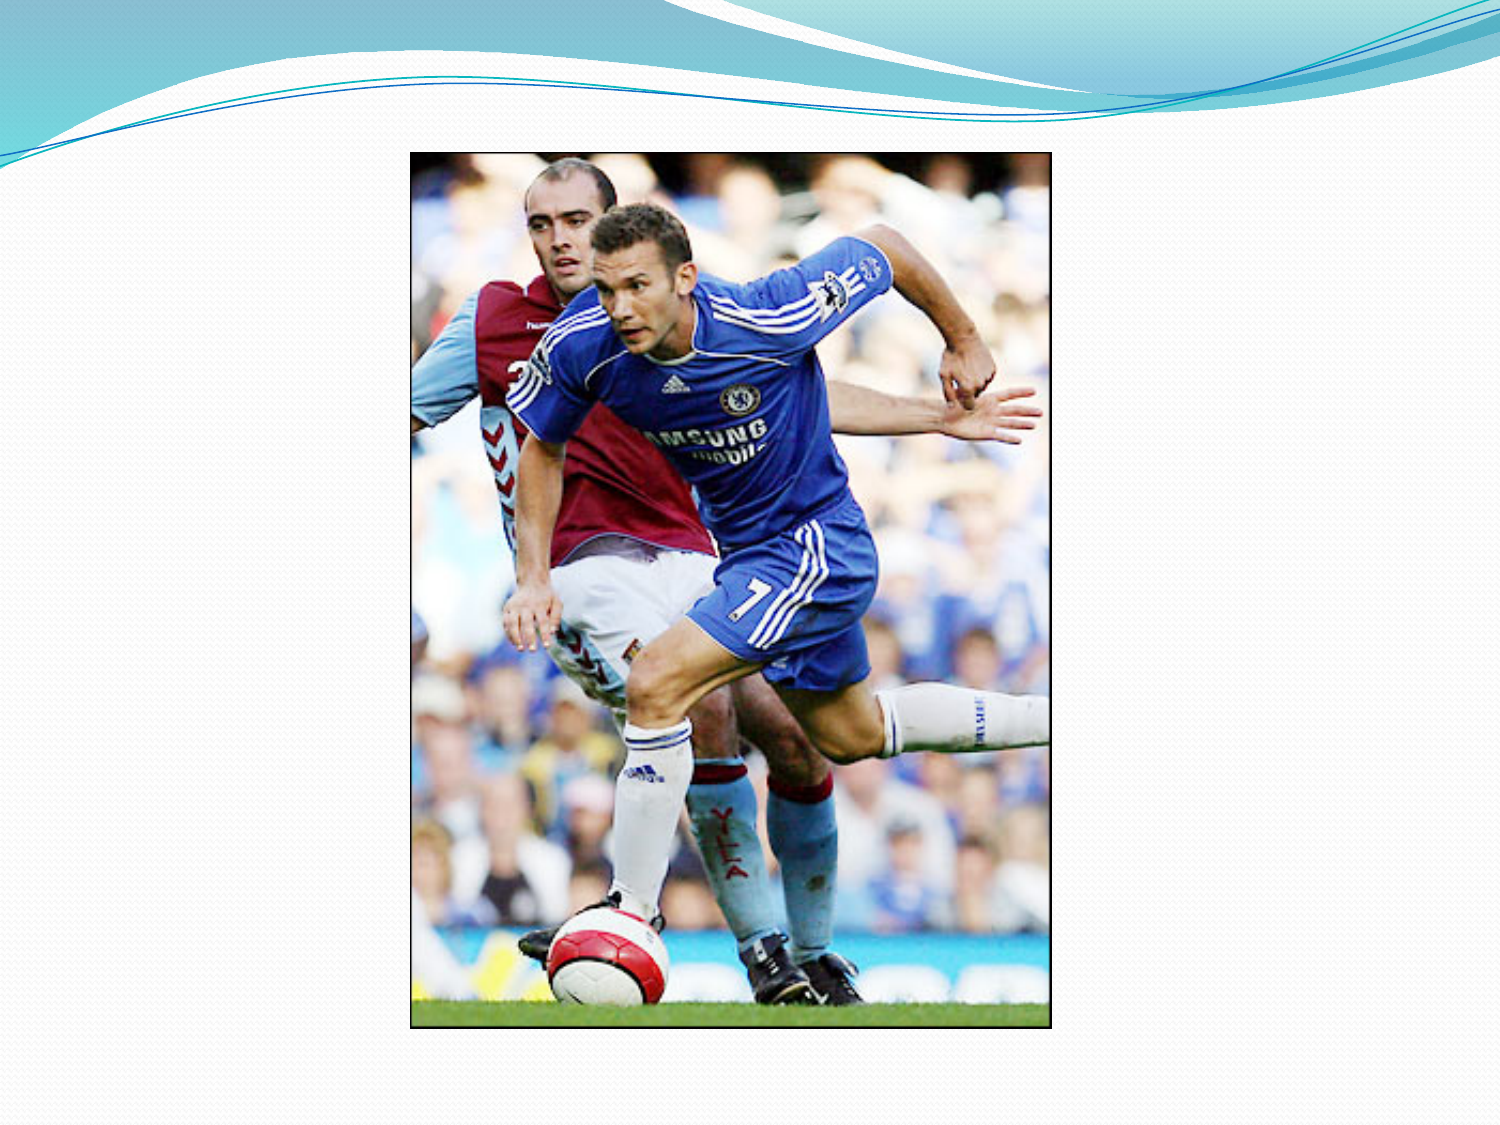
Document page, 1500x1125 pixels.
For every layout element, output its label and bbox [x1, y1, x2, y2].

picture [409, 152, 1052, 1029]
